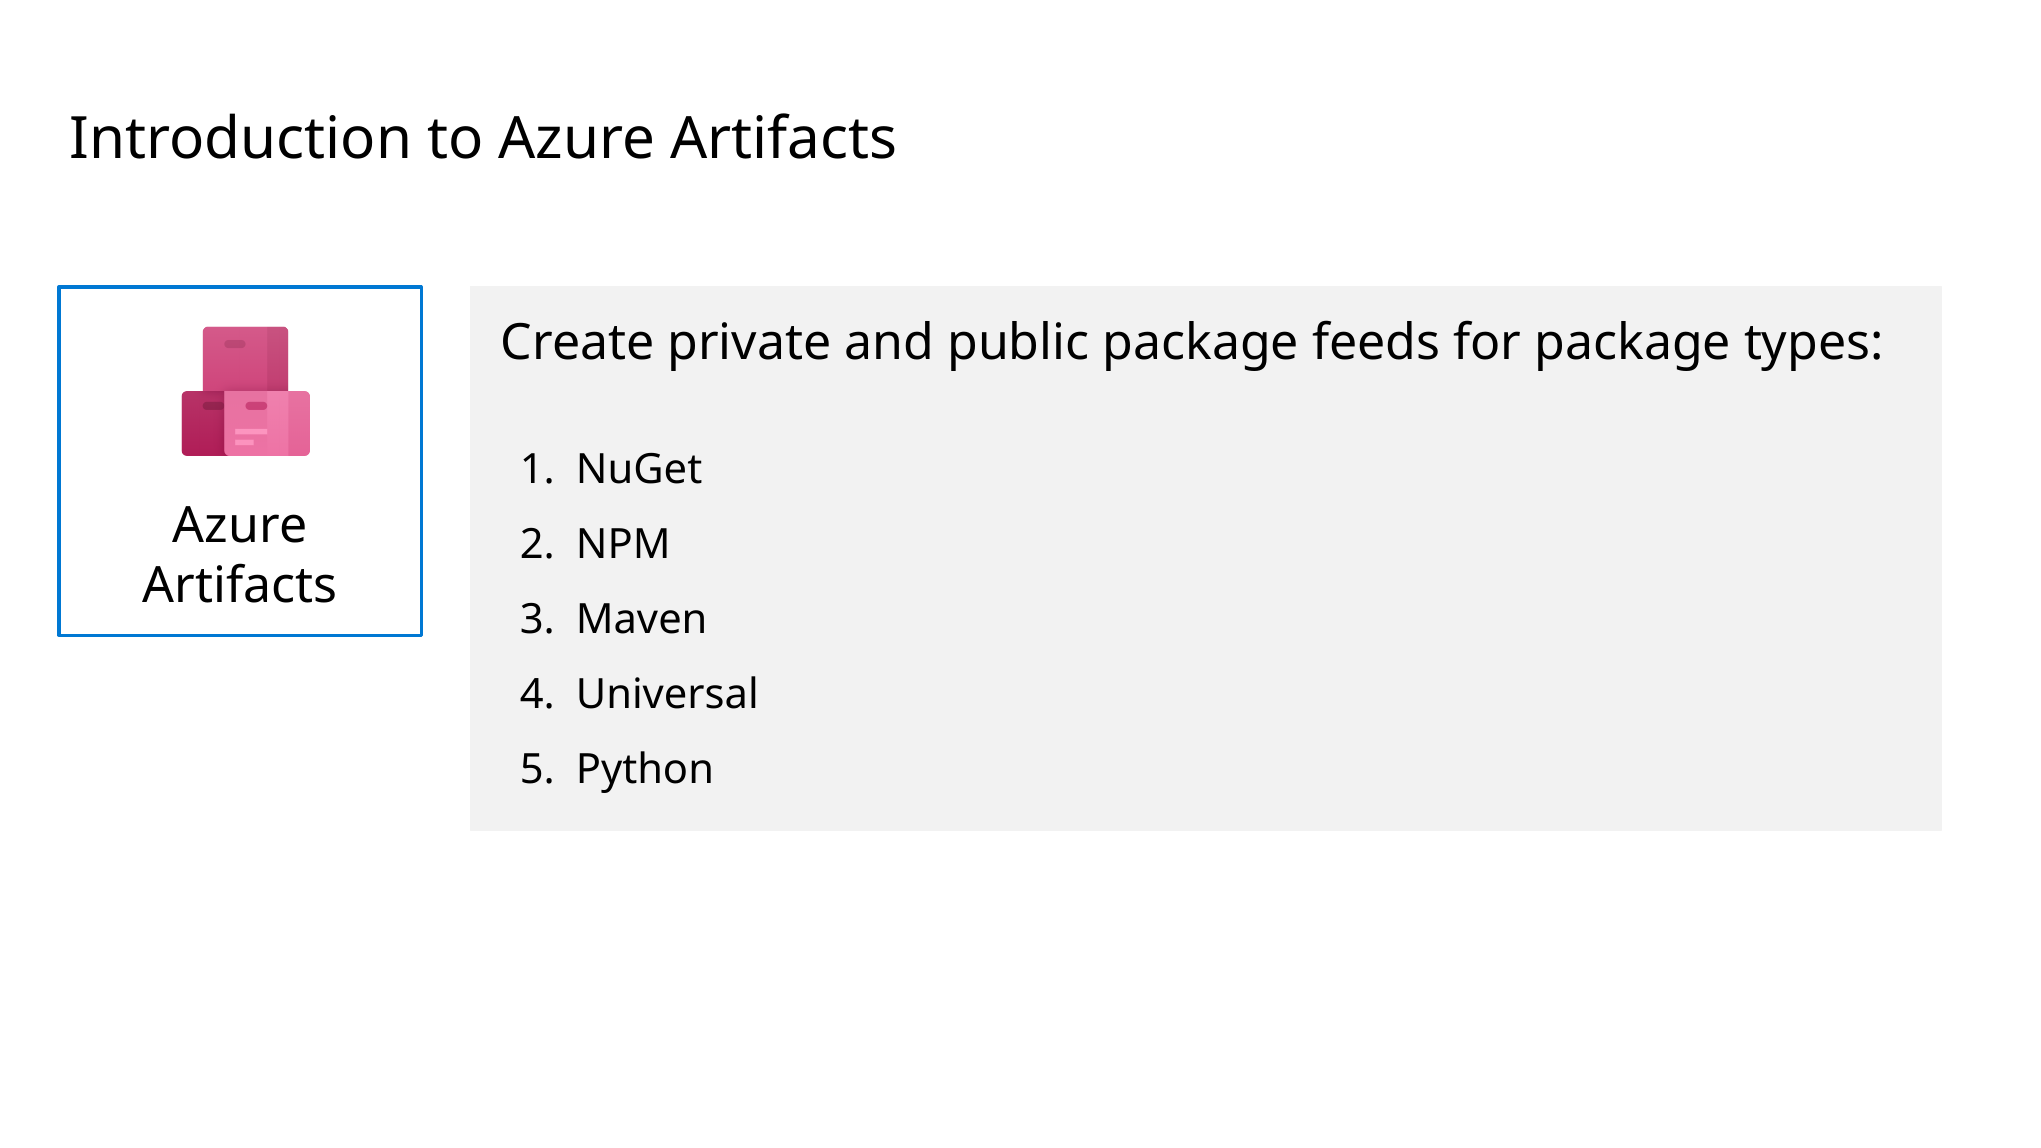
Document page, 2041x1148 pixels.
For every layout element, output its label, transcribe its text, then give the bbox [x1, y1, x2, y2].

text_box Azure Artifacts [58, 286, 422, 636]
title Introduction to Azure Artifacts [70, 103, 1969, 172]
text_box Create private and public package feeds for package types: NuGet NPM Maven Universal Python [470, 286, 1942, 831]
picture [160, 309, 320, 473]
